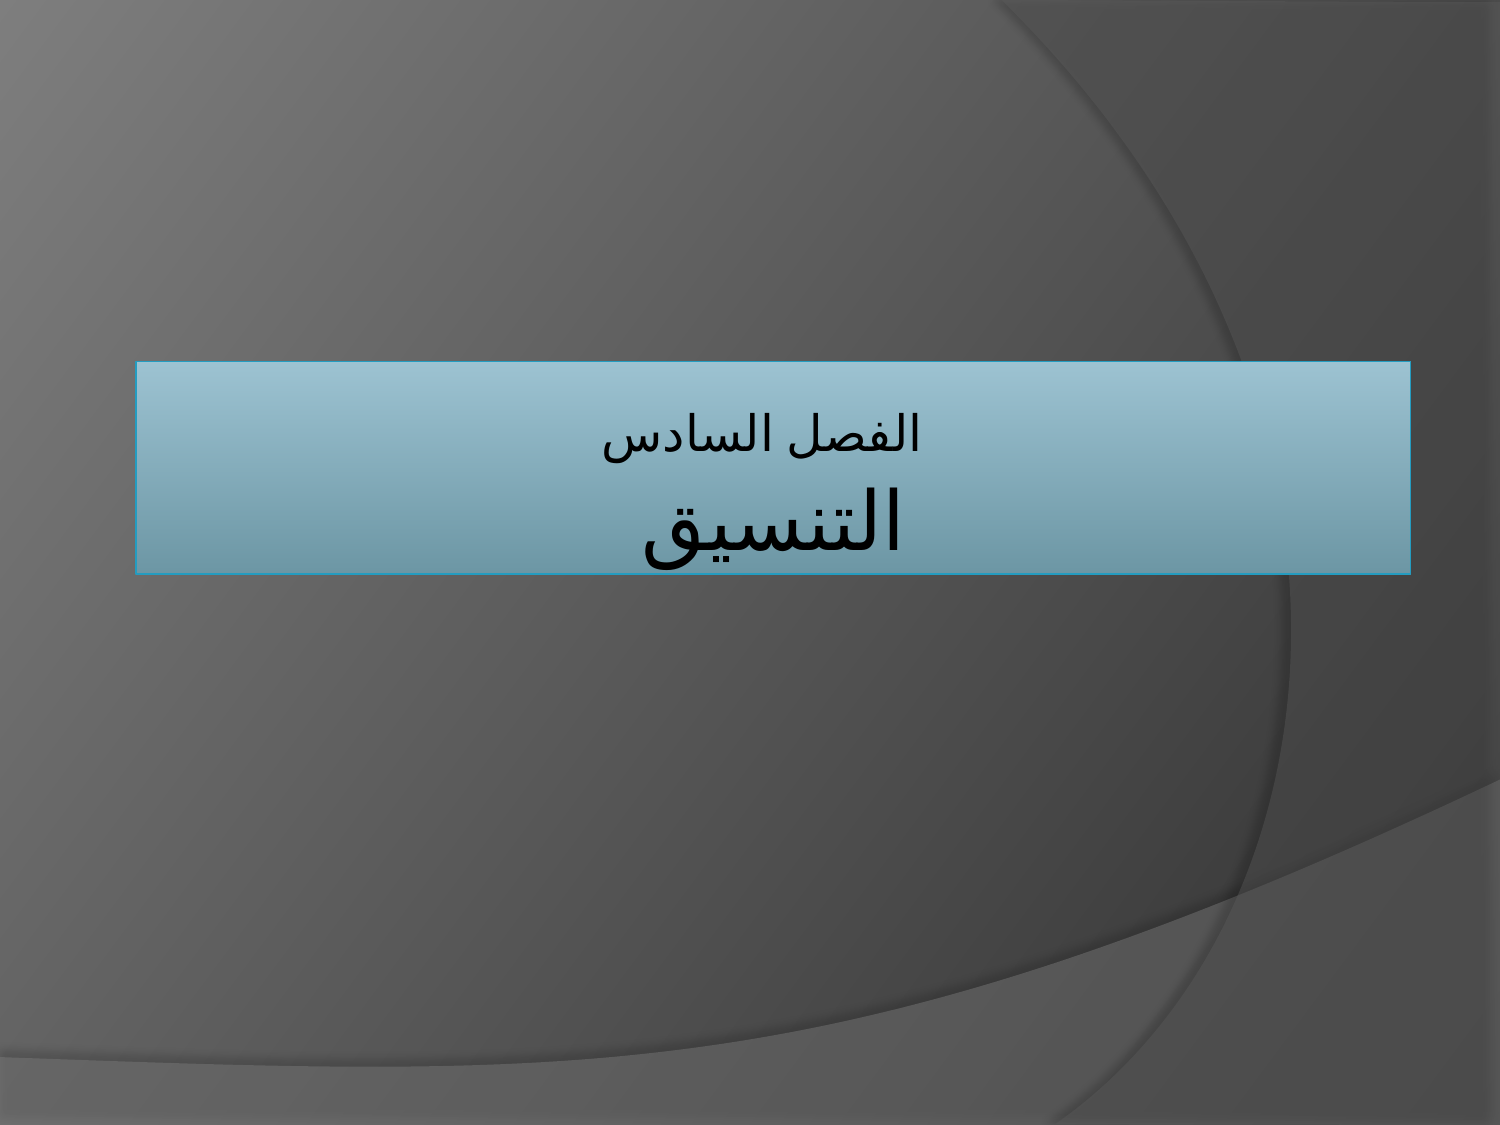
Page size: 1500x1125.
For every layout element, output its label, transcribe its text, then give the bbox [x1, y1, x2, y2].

title الفصل السادس التنسيق [135, 361, 1411, 575]
